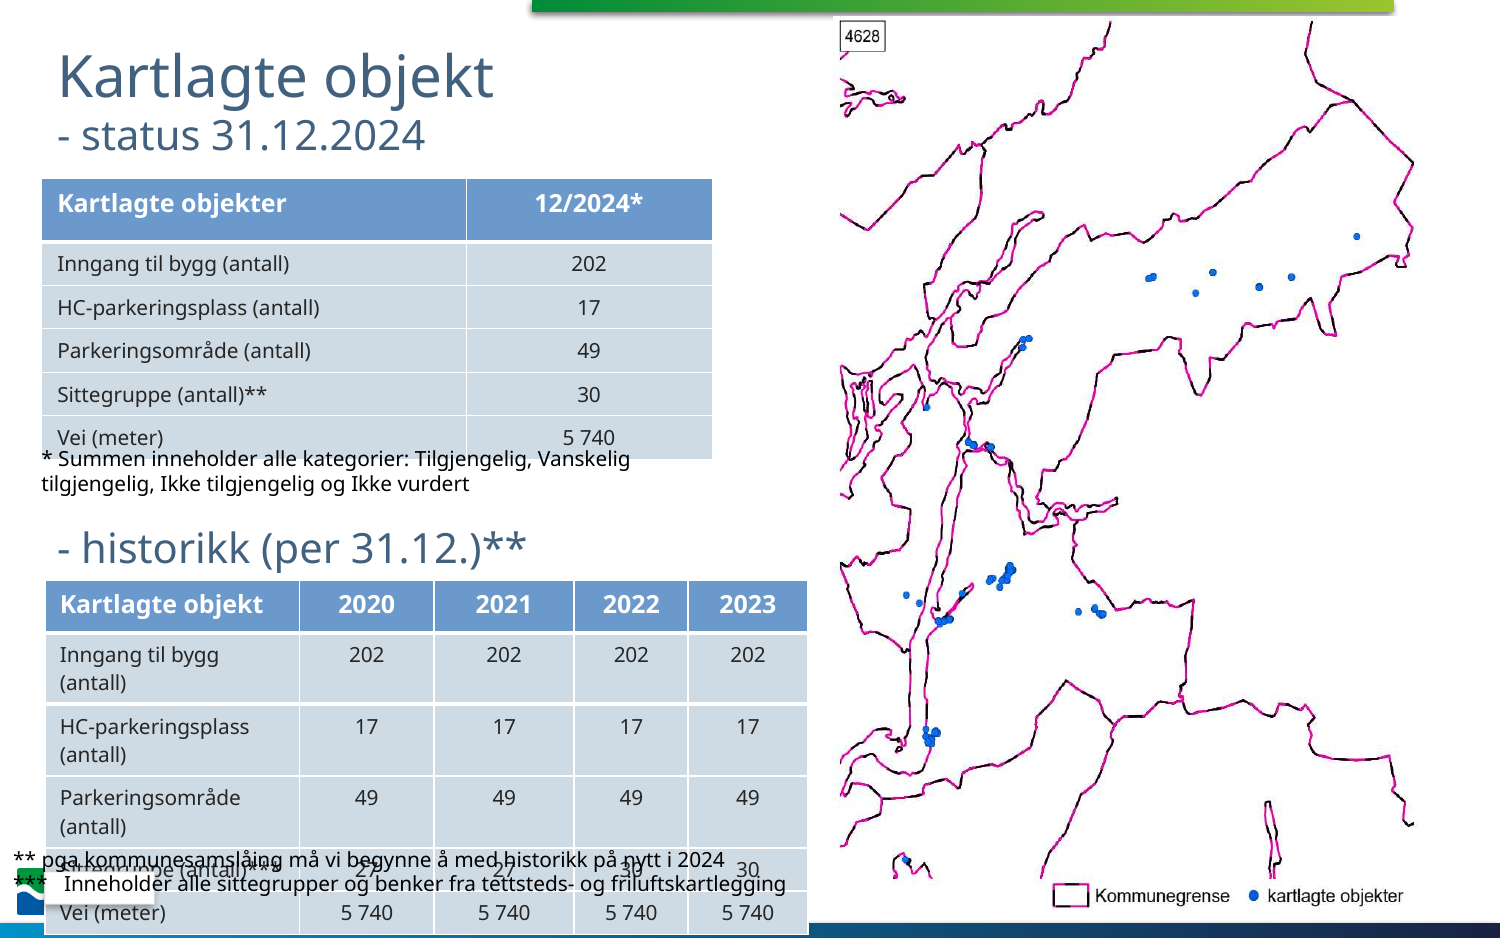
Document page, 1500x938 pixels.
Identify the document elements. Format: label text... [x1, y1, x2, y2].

text_box ** pga kommunesamslåing må vi begynne å med historikk på nytt i 2024 *** Inneholder alle sittegrupper og benker fra tettsteds- og friluftskartlegging [0, 838, 802, 904]
table_cell 30 [802, 849, 807, 890]
table_header Kartlagte objekt [46, 581, 299, 631]
table_header 2022 [575, 581, 687, 631]
table_cell 49 [300, 777, 433, 838]
table_cell 17 [467, 286, 712, 328]
table_cell 202 [575, 635, 687, 702]
table_cell HC-parkeringsplass (antall) [42, 286, 466, 328]
table_cell 202 [435, 635, 573, 702]
table_cell 5 740 [435, 904, 573, 934]
table_cell Vei (meter) [46, 904, 299, 934]
table_cell 49 [575, 777, 687, 838]
table_cell 5 740 [575, 904, 687, 934]
table_header Kartlagte objekter [42, 179, 466, 240]
table_header 12/2024* [467, 179, 712, 240]
table_cell 17 [300, 706, 433, 775]
table_cell HC-parkeringsplass (antall) [46, 706, 299, 775]
table_cell 17 [689, 706, 807, 775]
table_cell Inngang til bygg (antall) [42, 244, 466, 285]
table_cell 202 [689, 635, 807, 702]
table_header 2021 [435, 581, 573, 631]
table_cell 30 [467, 373, 712, 415]
table_cell 49 [467, 329, 712, 372]
table_cell 202 [300, 635, 433, 702]
text_box * Summen inneholder alle kategorier: Tilgjengelig, Vanskelig tilgjengelig, Ikke tilgjengelig og Ikke vurdert [26, 438, 711, 504]
table_cell Sittegruppe (antall)** [42, 373, 466, 415]
picture [833, 16, 1419, 913]
table_header 2023 [689, 581, 807, 631]
table_header 2020 [300, 581, 433, 631]
text_box Kartlagte objekt - status 31.12.2024 [42, 24, 828, 167]
table_cell 5 740 [467, 416, 712, 459]
table_cell Parkeringsområde (antall) [42, 329, 466, 372]
table_cell Vei (meter) [42, 416, 466, 438]
table_cell 49 [435, 777, 573, 838]
table_cell 5 740 [689, 892, 807, 934]
table_cell Inngang til bygg (antall) [46, 635, 299, 702]
table_cell 5 740 [300, 904, 433, 934]
table_cell 49 [689, 777, 807, 847]
table_cell 17 [435, 706, 573, 775]
table_cell Parkeringsområde (antall) [46, 777, 299, 838]
text_box - historikk (per 31.12.)** [42, 496, 828, 580]
table_cell 17 [575, 706, 687, 775]
table_cell 202 [467, 244, 712, 285]
